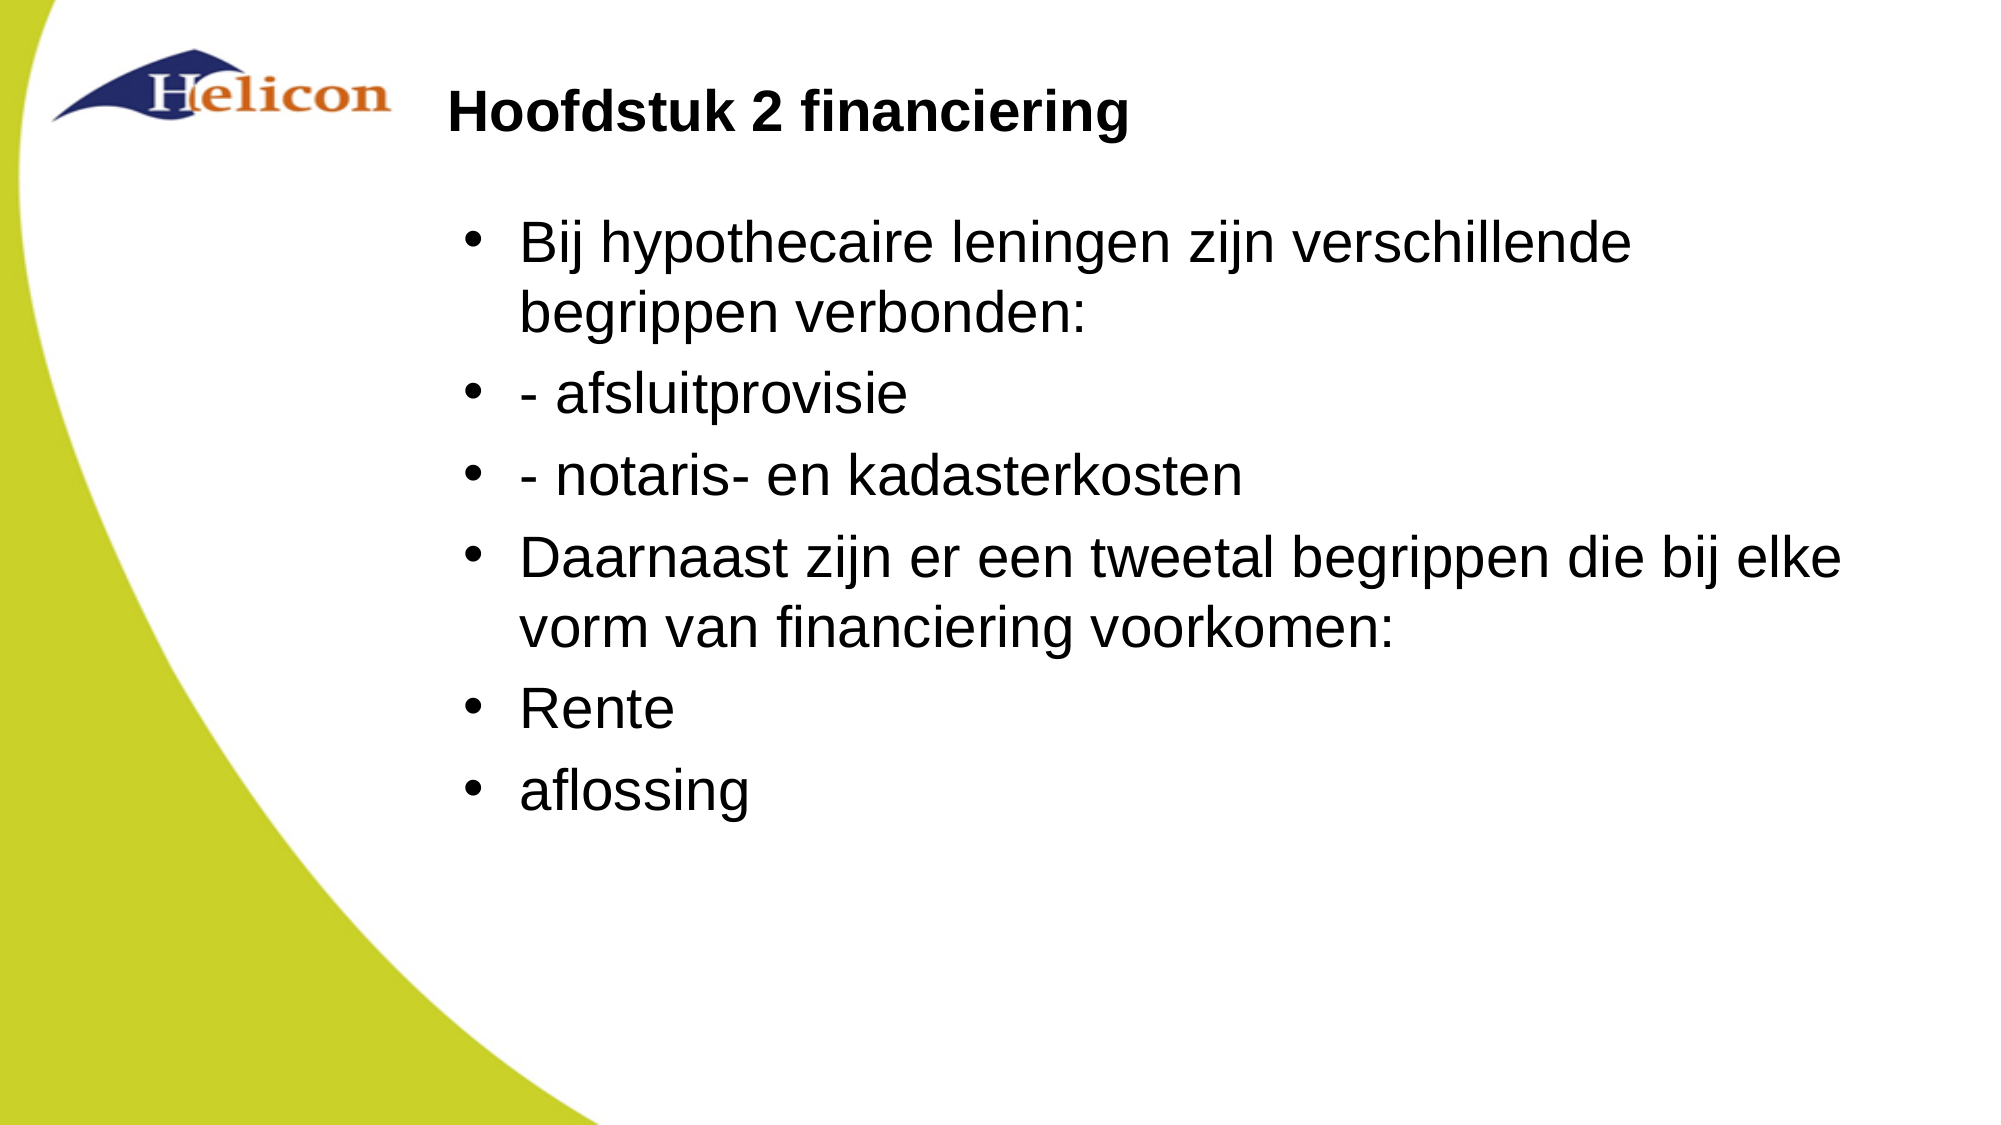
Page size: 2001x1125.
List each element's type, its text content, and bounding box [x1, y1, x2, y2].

list Bij hypothecaire leningen zijn verschillende begrippen verbonden: - afsluitprovisie - notaris- en kadasterkosten Daarnaast zijn er een tweetal begrippen die bij elke vorm van financiering voorkomen: Rente aflossing [448, 196, 1900, 1005]
picture [0, 0, 2000, 1125]
title Hoofdstuk 2 financiering [432, 54, 1887, 161]
